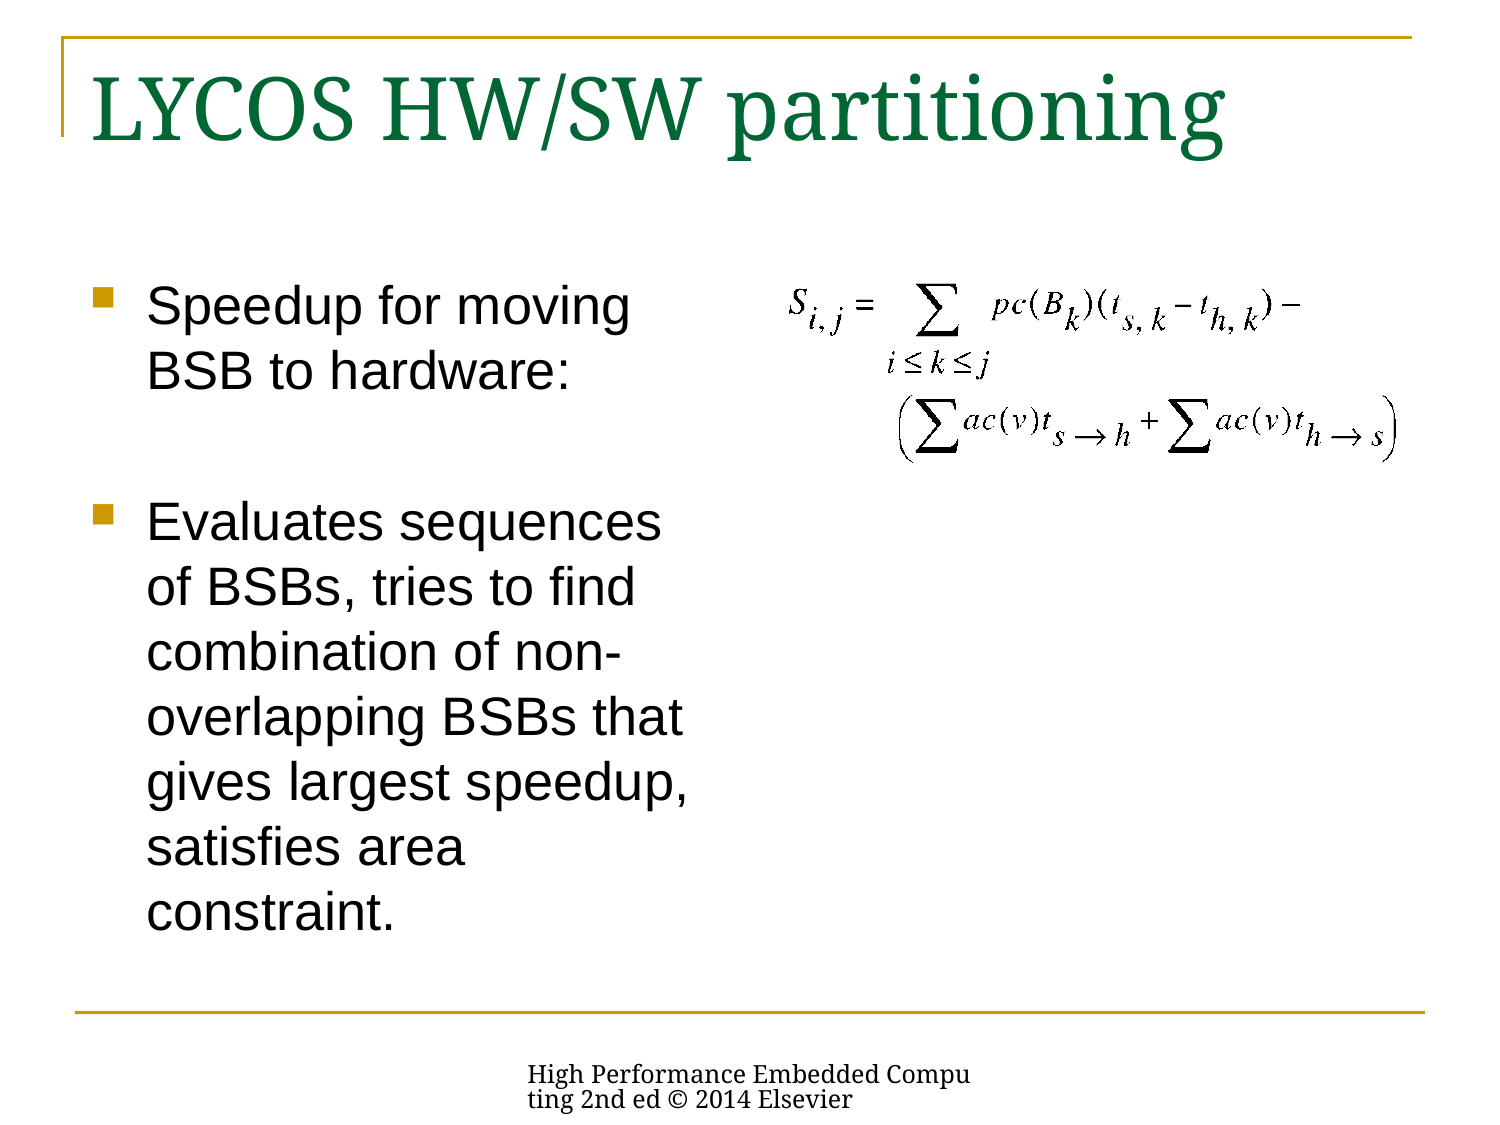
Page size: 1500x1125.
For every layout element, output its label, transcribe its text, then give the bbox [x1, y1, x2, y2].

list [762, 262, 1426, 493]
footer High Performance Embedded Computing 2nd ed © 2014 Elsevier [512, 1025, 988, 1100]
list Speedup for moving BSB to hardware: Evaluates sequences of BSBs, tries to find combination of non-overlapping BSBs that gives largest speedup, satisfies area constraint. [75, 262, 738, 1006]
title LYCOS HW/SW partitioning [75, 45, 1425, 233]
